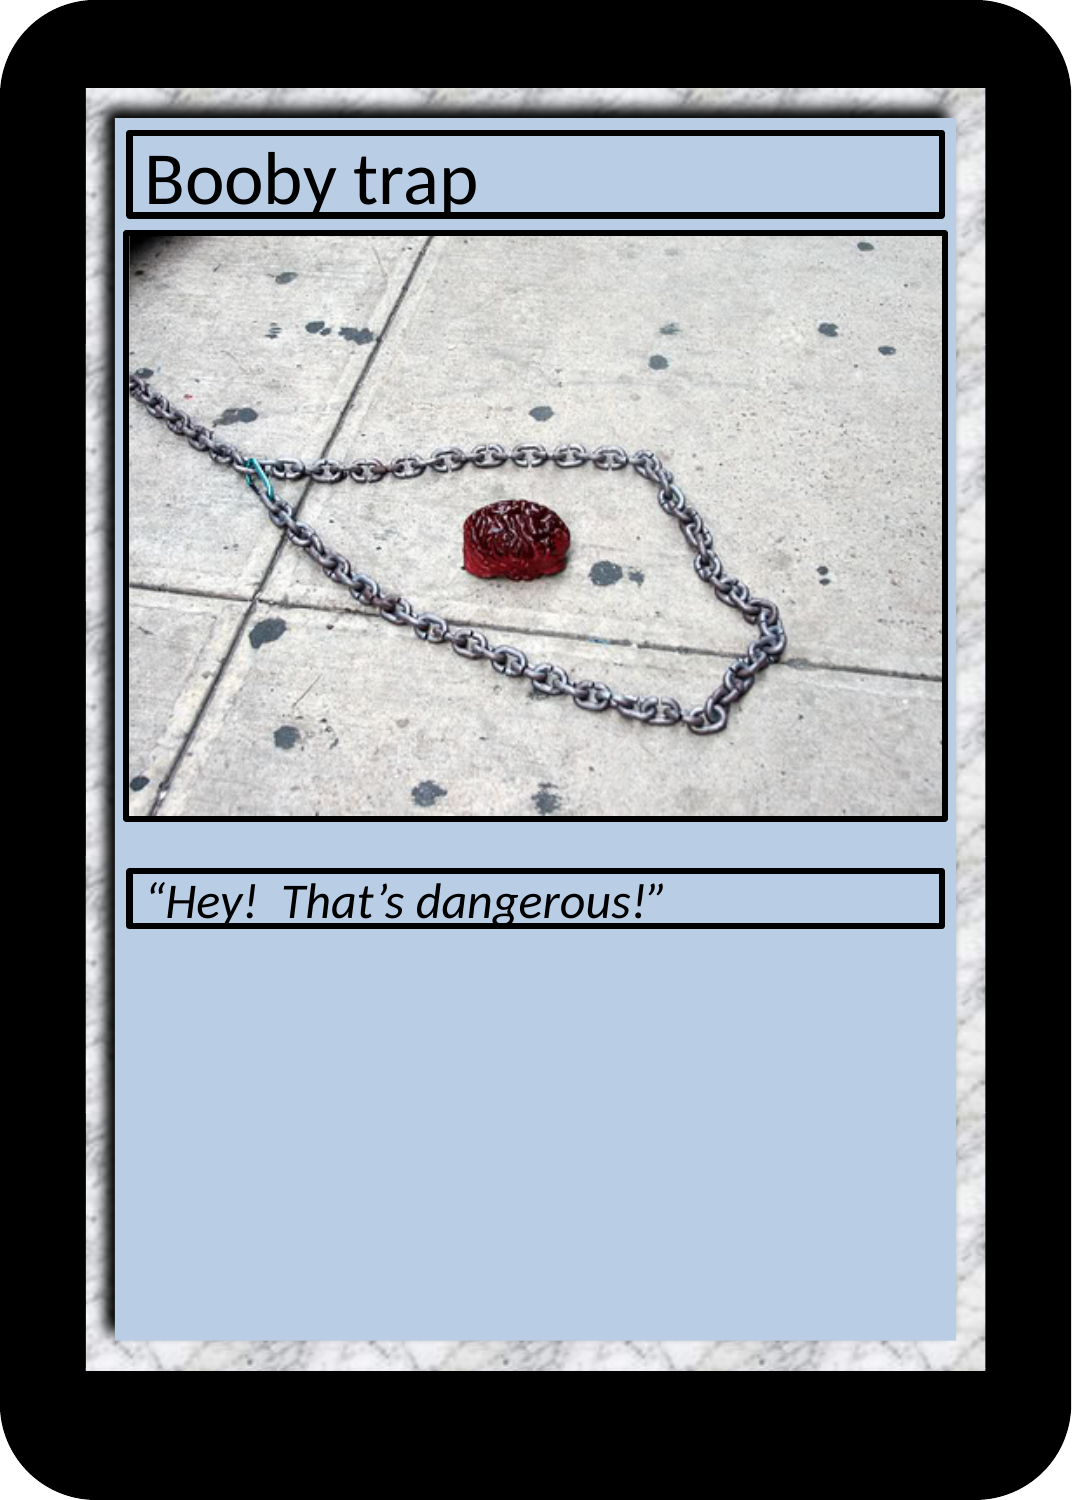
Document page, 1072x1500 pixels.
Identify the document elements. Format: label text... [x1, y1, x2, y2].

list “Hey! That’s dangerous!” [126, 868, 945, 929]
title Booby trap [126, 130, 945, 219]
picture [85, 88, 986, 1371]
